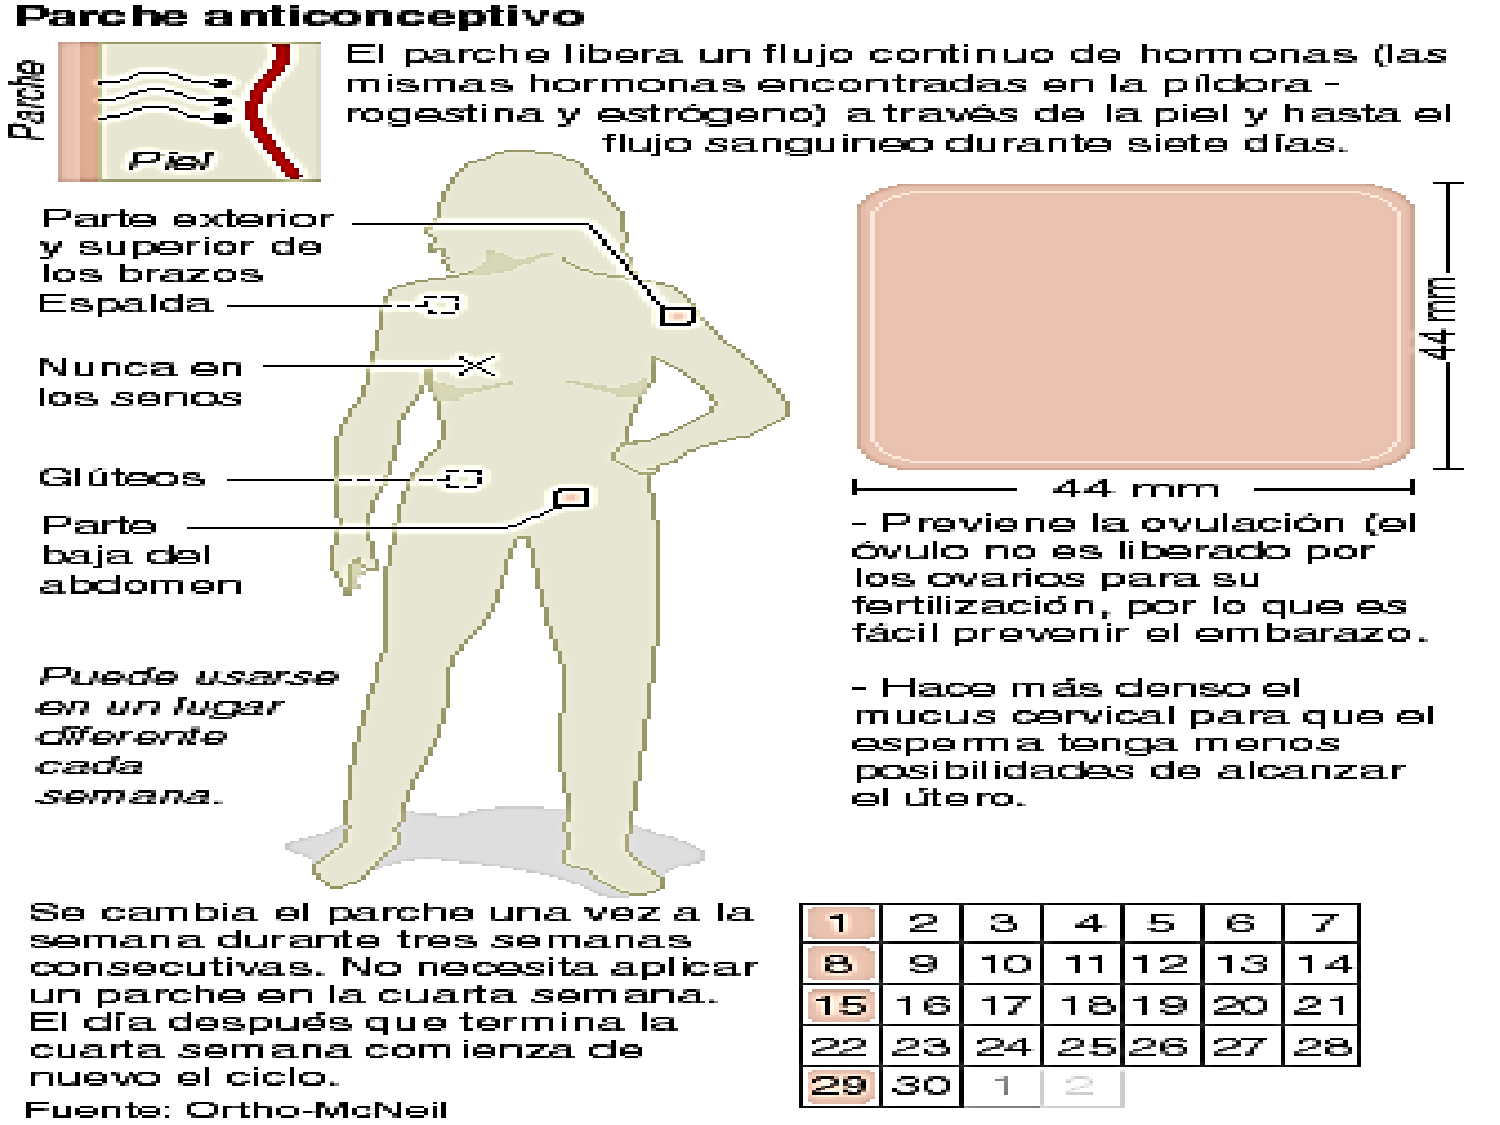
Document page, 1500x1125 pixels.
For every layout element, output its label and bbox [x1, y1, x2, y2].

list [0, 0, 1500, 1125]
